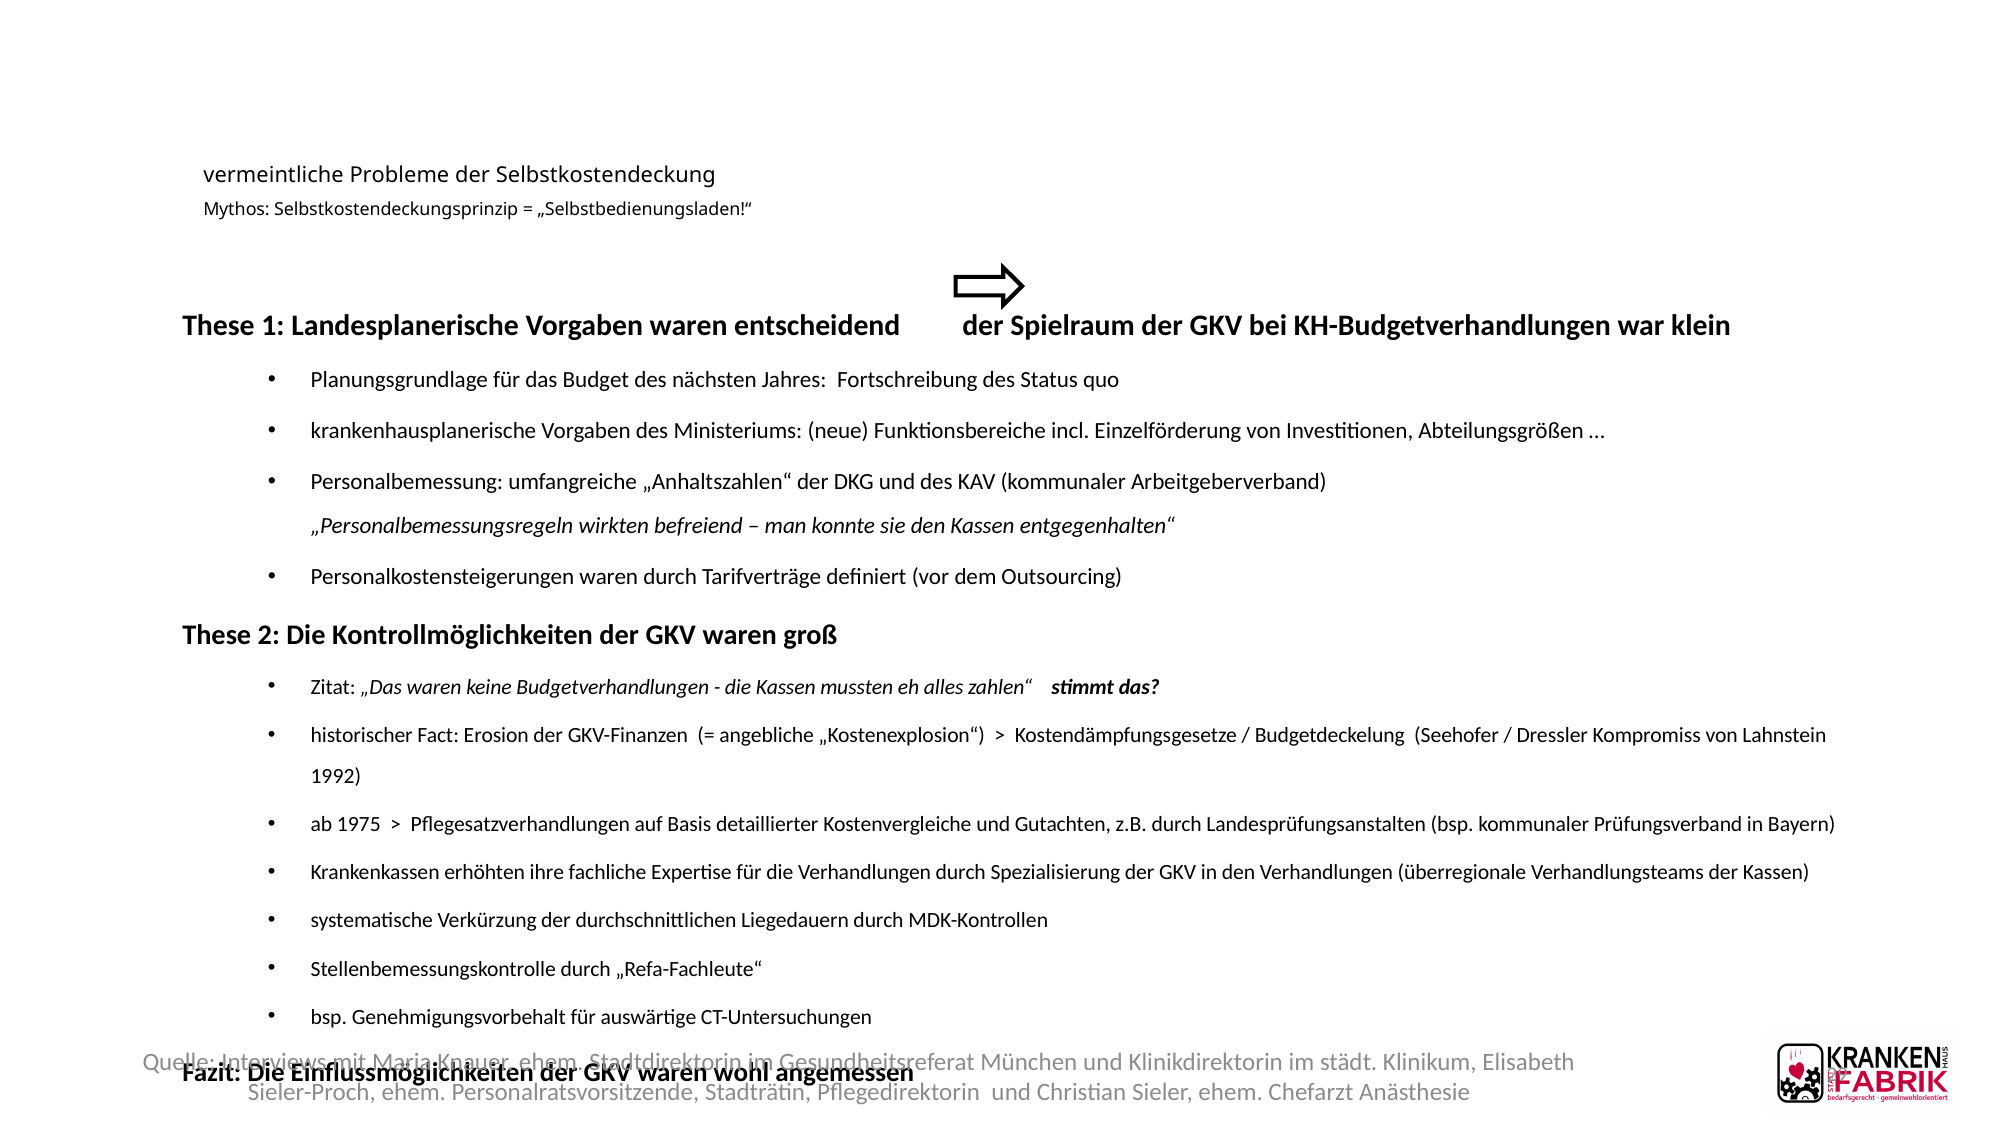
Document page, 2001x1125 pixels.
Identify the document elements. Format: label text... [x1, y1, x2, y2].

text_box [953, 262, 1025, 310]
picture [1871, 1029, 1962, 1117]
list These 1: Landesplanerische Vorgaben waren entscheidend der Spielraum der GKV bei KH-Budgetverhandlungen war klein Planungsgrundlage für das Budget des nächsten Jahres: Fortschreibung des Status quo krankenhausplanerische Vorgaben des Ministeriums: (neue) Funktionsbereiche incl. Einzelförderung von Investitionen, Abteilungsgrößen … Personalbemessung: umfangreiche „Anhaltszahlen“ der DKG und des KAV (kommunaler Arbeitgeberverband) „Personalbemessungsregeln wirkten befreiend – man konnte sie den Kassen entgegenhalten“ Personalkostensteigerungen waren durch Tarifverträge definiert (vor dem Outsourcing) These 2: Die Kontrollmöglichkeiten der GKV waren groß Zitat: „Das waren keine Budgetverhandlungen - die Kassen mussten eh alles zahlen“ stimmt das? historischer Fact: Erosion der GKV-Finanzen (= angebliche „Kostenexplosion“) > Kostendämpfungsgesetze / Budgetdeckelung (Seehofer / Dressler Kompromiss von Lahnstein 1992) ab 1975 > Pflegesatzverhandlungen auf Basis detaillierter Kostenvergleiche und Gutachten, z.B. durch Landesprüfungsanstalten (bsp. kommunaler Prüfungsverband in Bayern) Krankenkassen erhöhten ihre fachliche Expertise für die Verhandlungen durch Spezialisierung der GKV in den Verhandlungen (überregionale Verhandlungsteams der Kassen) systematische Verkürzung der durchschnittlichen Liegedauern durch MDK-Kontrollen Stellenbemessungskontrolle durch „Refa-Fachleute“ bsp. Genehmigungsvorbehalt für auswärtige CT-Untersuchungen Fazit: Die Einflussmöglichkeiten der GKV waren wohl angemessen [82, 277, 1871, 1125]
slide_number 29 [1412, 1042, 1863, 1103]
title vermeintliche Probleme der Selbstkostendeckung Mythos: Selbstkostendeckungsprinzip = „Selbstbedienungsladen!“ [188, 99, 1764, 277]
footer Quelle: Interviews mit Maria Knauer, ehem. Stadtdirektorin im Gesundheitsreferat München und Klinikdirektorin im städt. Klinikum, Elisabeth Sieler-Proch, ehem. Personalratsvorsitzende, Stadträtin, Pflegedirektorin und Christian Sieler, ehem. Chefarzt Anästhesie [94, 1063, 1626, 1088]
